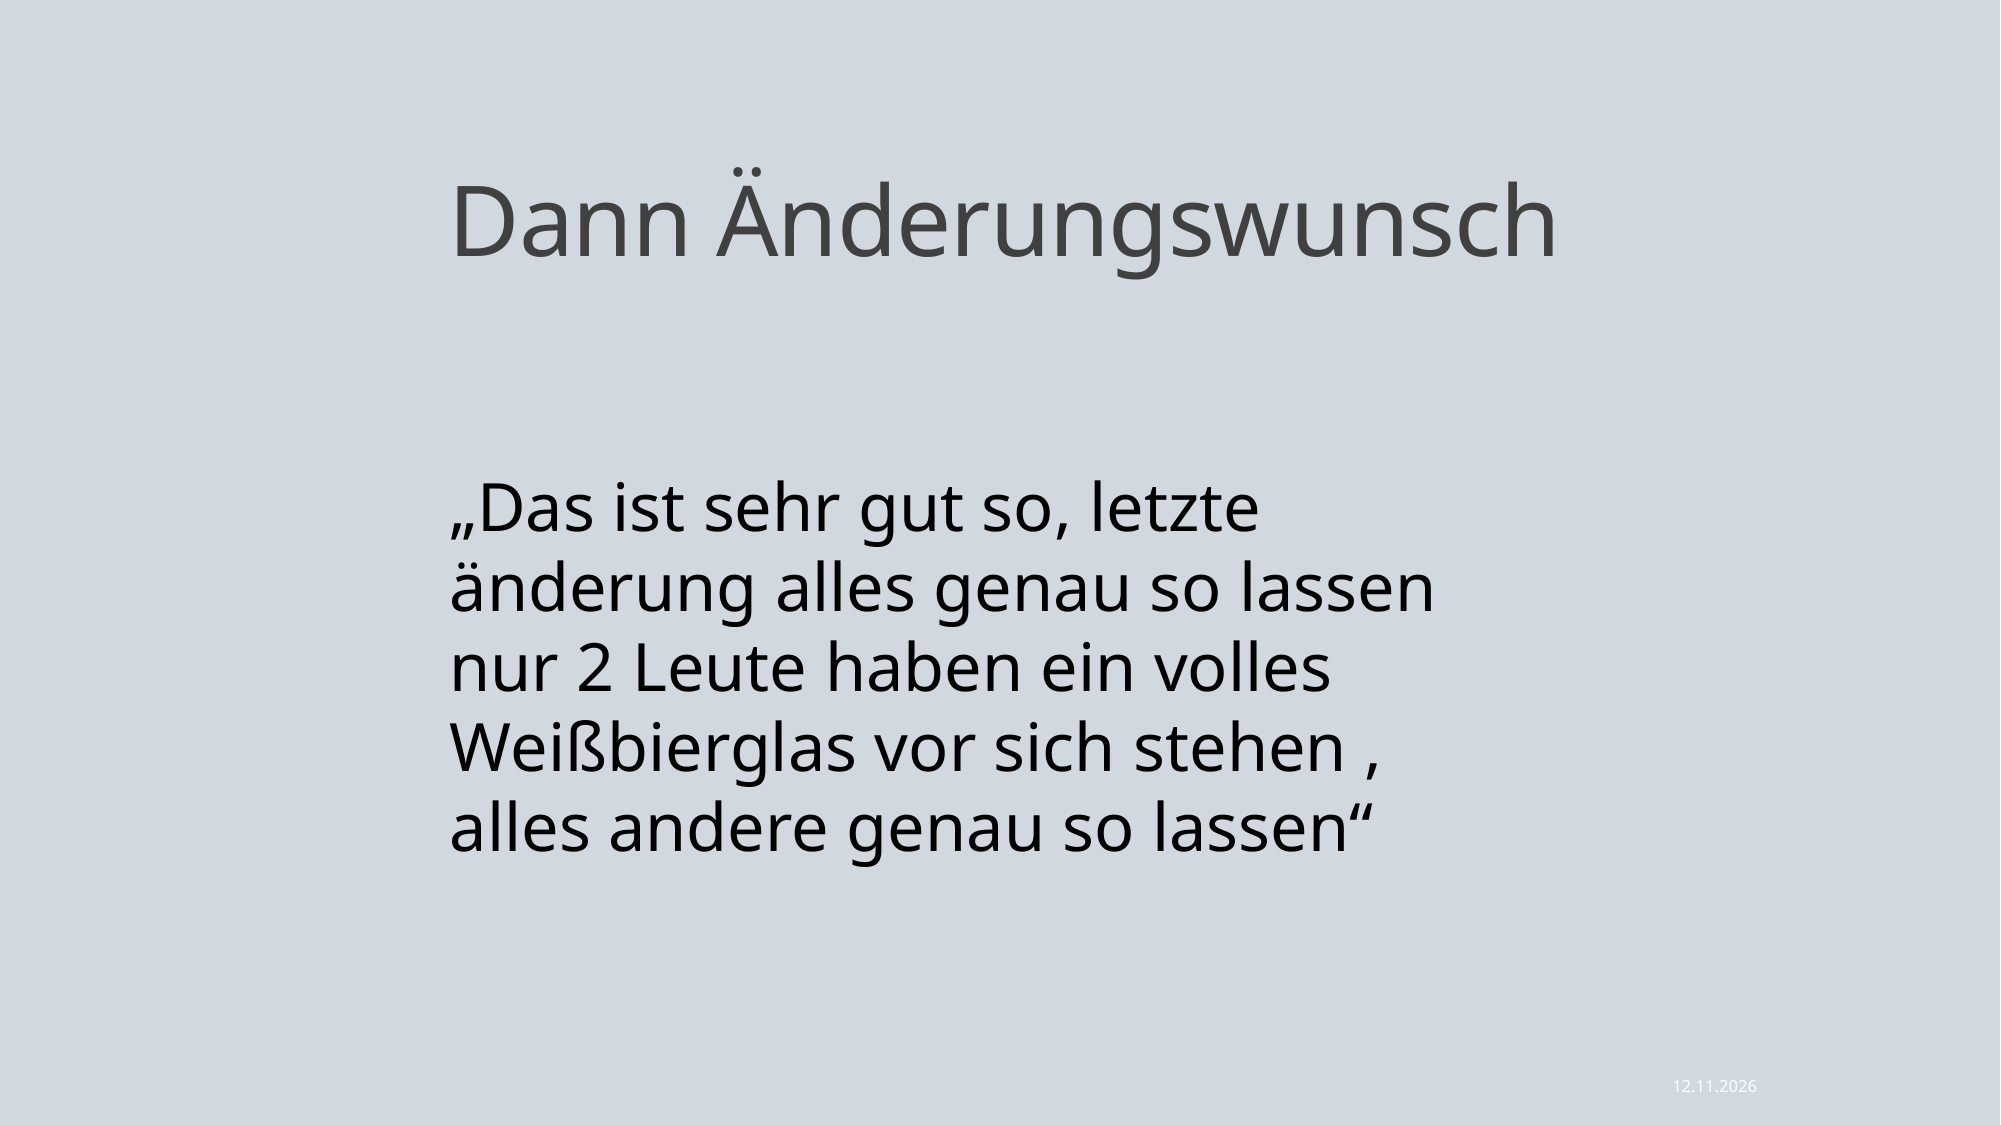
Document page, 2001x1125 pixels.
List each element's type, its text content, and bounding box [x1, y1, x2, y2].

text_box „Das ist sehr gut so, letzte änderung alles genau so lassen nur 2 Leute haben ein volles Weißbierglas vor sich stehen , alles andere genau so lassen“ [434, 457, 1533, 873]
title Dann Änderungswunsch [180, 47, 1830, 285]
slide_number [1348, 1057, 1773, 1118]
